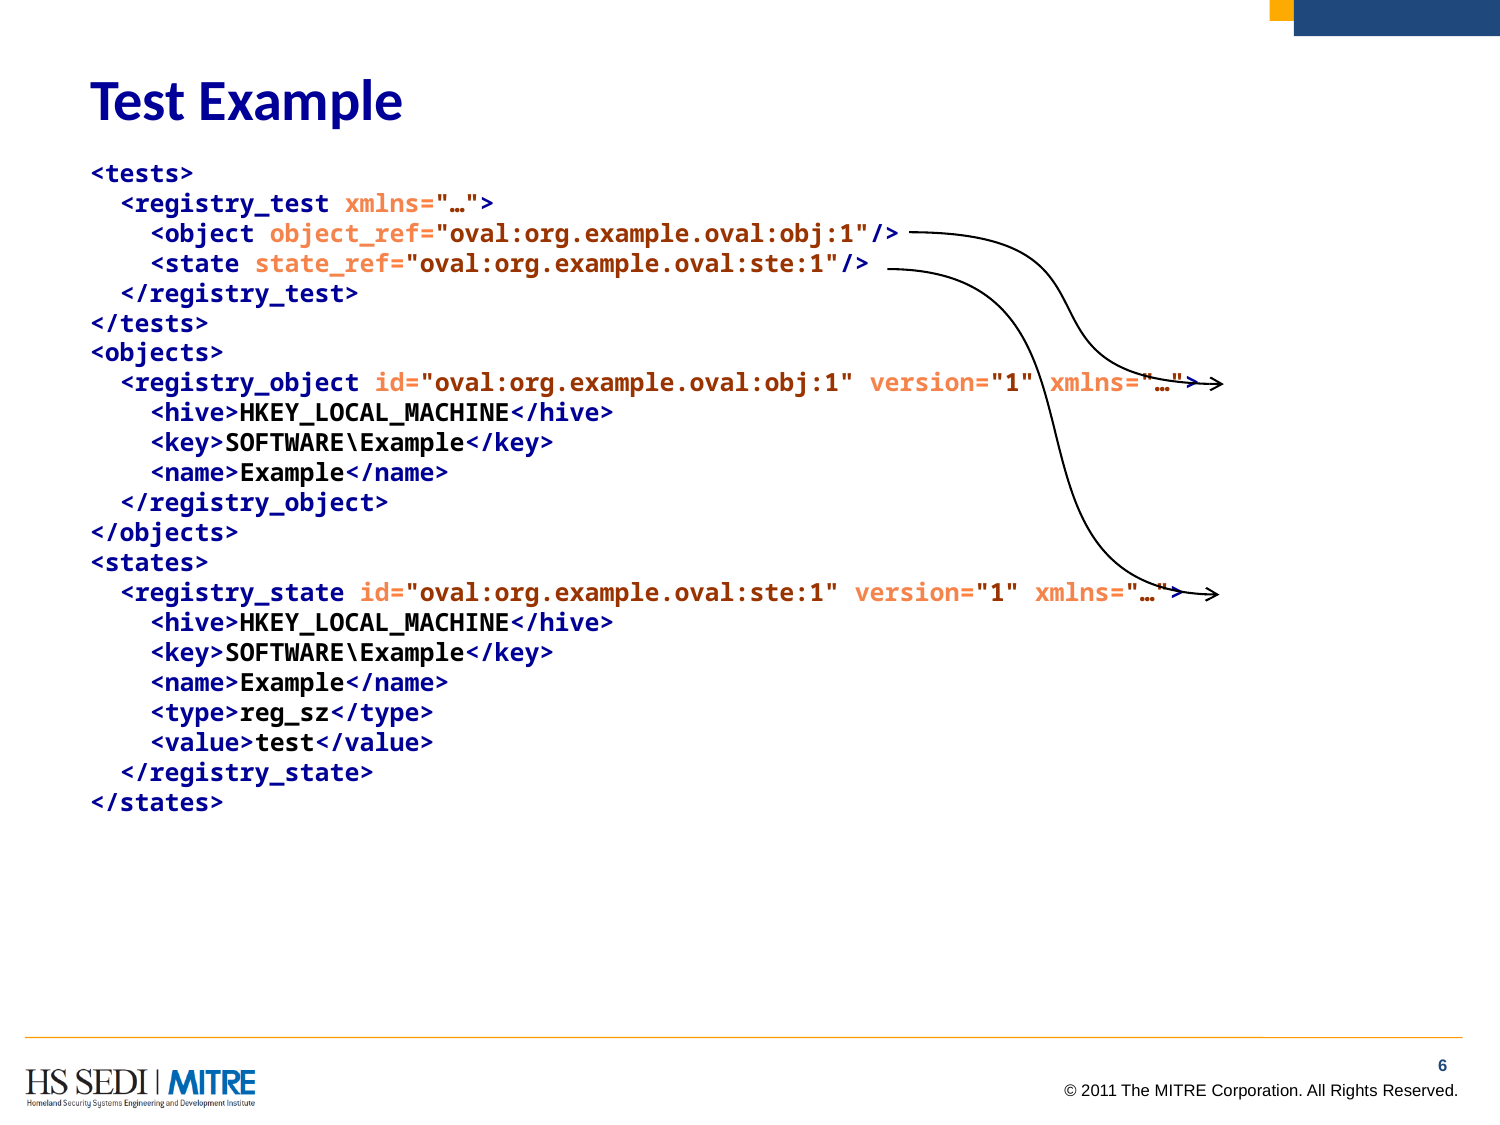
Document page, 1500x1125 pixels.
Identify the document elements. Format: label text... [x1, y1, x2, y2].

text_box <tests> <registry_test xmlns="…"> <object object_ref="oval:org.example.oval:obj:1"/> <state state_ref="oval:org.example.oval:ste:1"/> </registry_test> </tests> <objects> <registry_object id="oval:org.example.oval:obj:1" version="1" xmlns="…"> <hive>HKEY_LOCAL_MACHINE</hive> <key>SOFTWARE\Example</key> <name>Example</name> </registry_object> </objects> <states> <registry_state id="oval:org.example.oval:ste:1" version="1" xmlns="…"> <hive>HKEY_LOCAL_MACHINE</hive> <key>SOFTWARE\Example</key> <name>Example</name> <type>reg_sz</type> <value>test</value> </registry_state> </states> [74, 149, 1356, 884]
picture [20, 1058, 271, 1122]
title Test Example [74, 62, 1488, 151]
slide_number 5 [1374, 1049, 1463, 1076]
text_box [887, 268, 1220, 595]
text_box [908, 231, 1225, 385]
